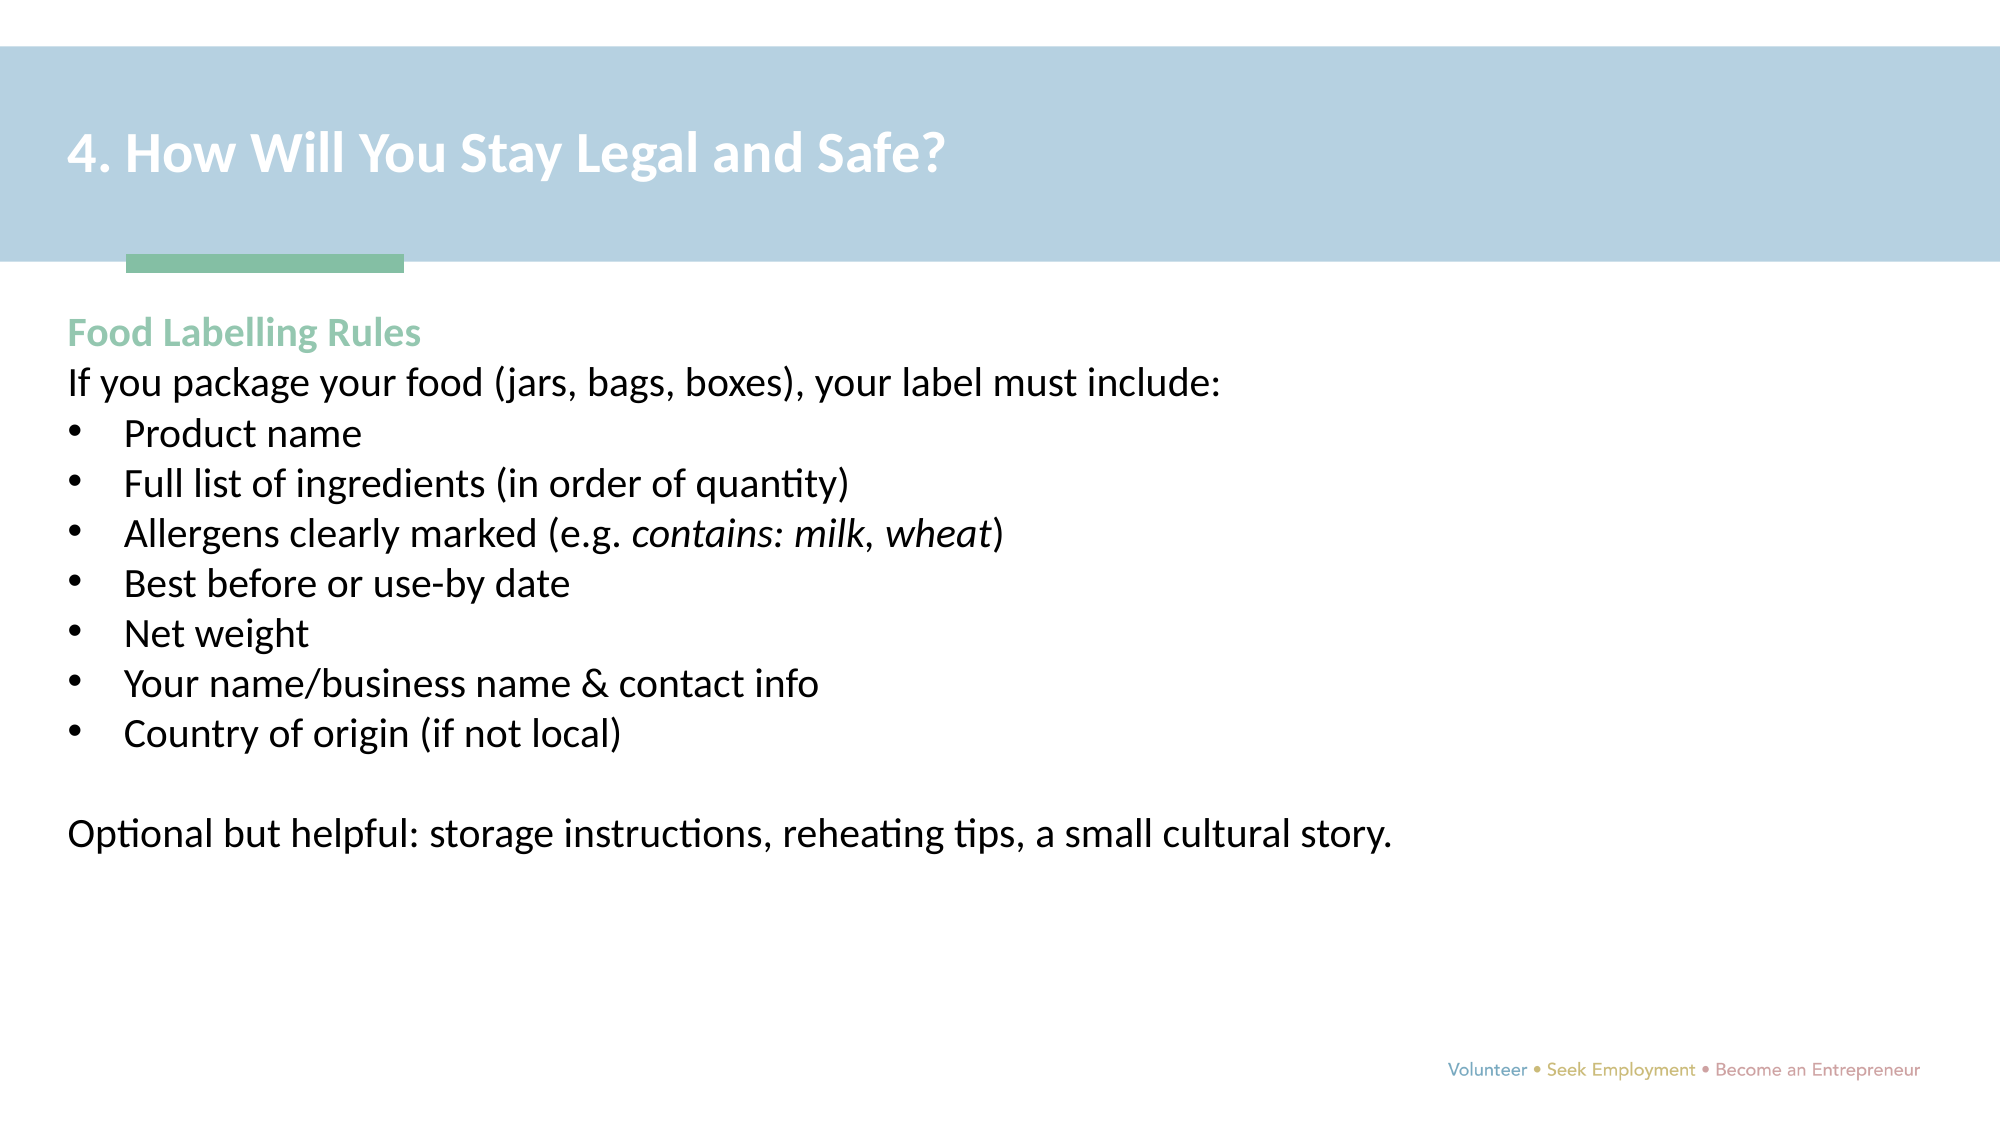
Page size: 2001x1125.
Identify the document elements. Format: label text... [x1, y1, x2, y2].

text_box Food Labelling Rules If you package your food (jars, bags, boxes), your label must include: Product name Full list of ingredients (in order of quantity) Allergens clearly marked (e.g. contains: milk, wheat) Best before or use-by date Net weight Your name/business name & contact info Country of origin (if not local) Optional but helpful: storage instructions, reheating tips, a small cultural story. [52, 297, 1903, 953]
picture [1418, 1046, 1971, 1103]
list 4. How Will You Stay Legal and Safe? [52, 90, 1815, 275]
